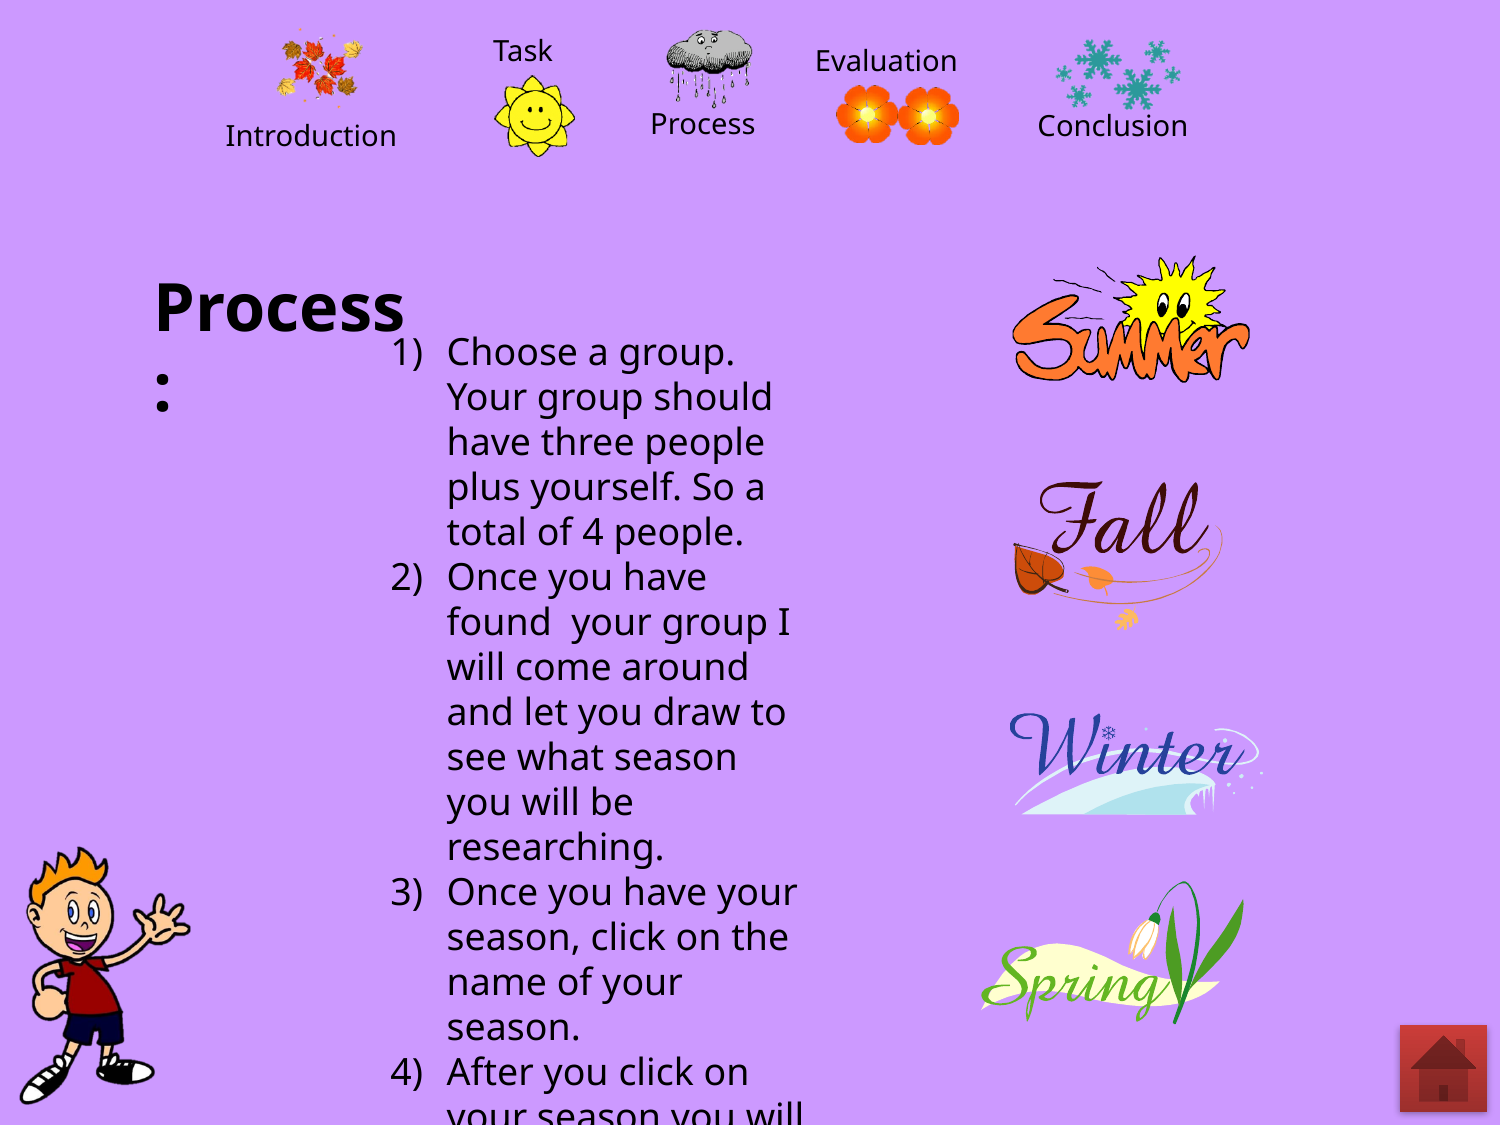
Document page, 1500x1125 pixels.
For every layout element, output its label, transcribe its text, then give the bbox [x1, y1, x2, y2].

text_box [1399, 1024, 1488, 1113]
picture [979, 880, 1245, 1026]
text_box Task [478, 24, 661, 75]
picture [494, 75, 576, 157]
picture [1049, 36, 1187, 113]
picture [1012, 255, 1250, 383]
picture [1008, 712, 1265, 816]
text_box Introduction [210, 101, 450, 162]
picture [1012, 480, 1224, 632]
picture [0, 813, 213, 1125]
text_box Choose a group. Your group should have three people plus yourself. So a total of 4 people. Once you have found your group I will come around and let you draw to see what season you will be researching. Once you have your season, click on the name of your season. After you click on your season you will need to follow the directions on your seasons page. [375, 320, 825, 1125]
text_box Process: [138, 257, 439, 433]
text_box Process [635, 89, 834, 150]
text_box Evaluation [799, 26, 1023, 87]
picture [257, 25, 382, 112]
text_box Conclusion [1022, 99, 1250, 150]
picture [662, 24, 756, 115]
picture [835, 85, 959, 146]
